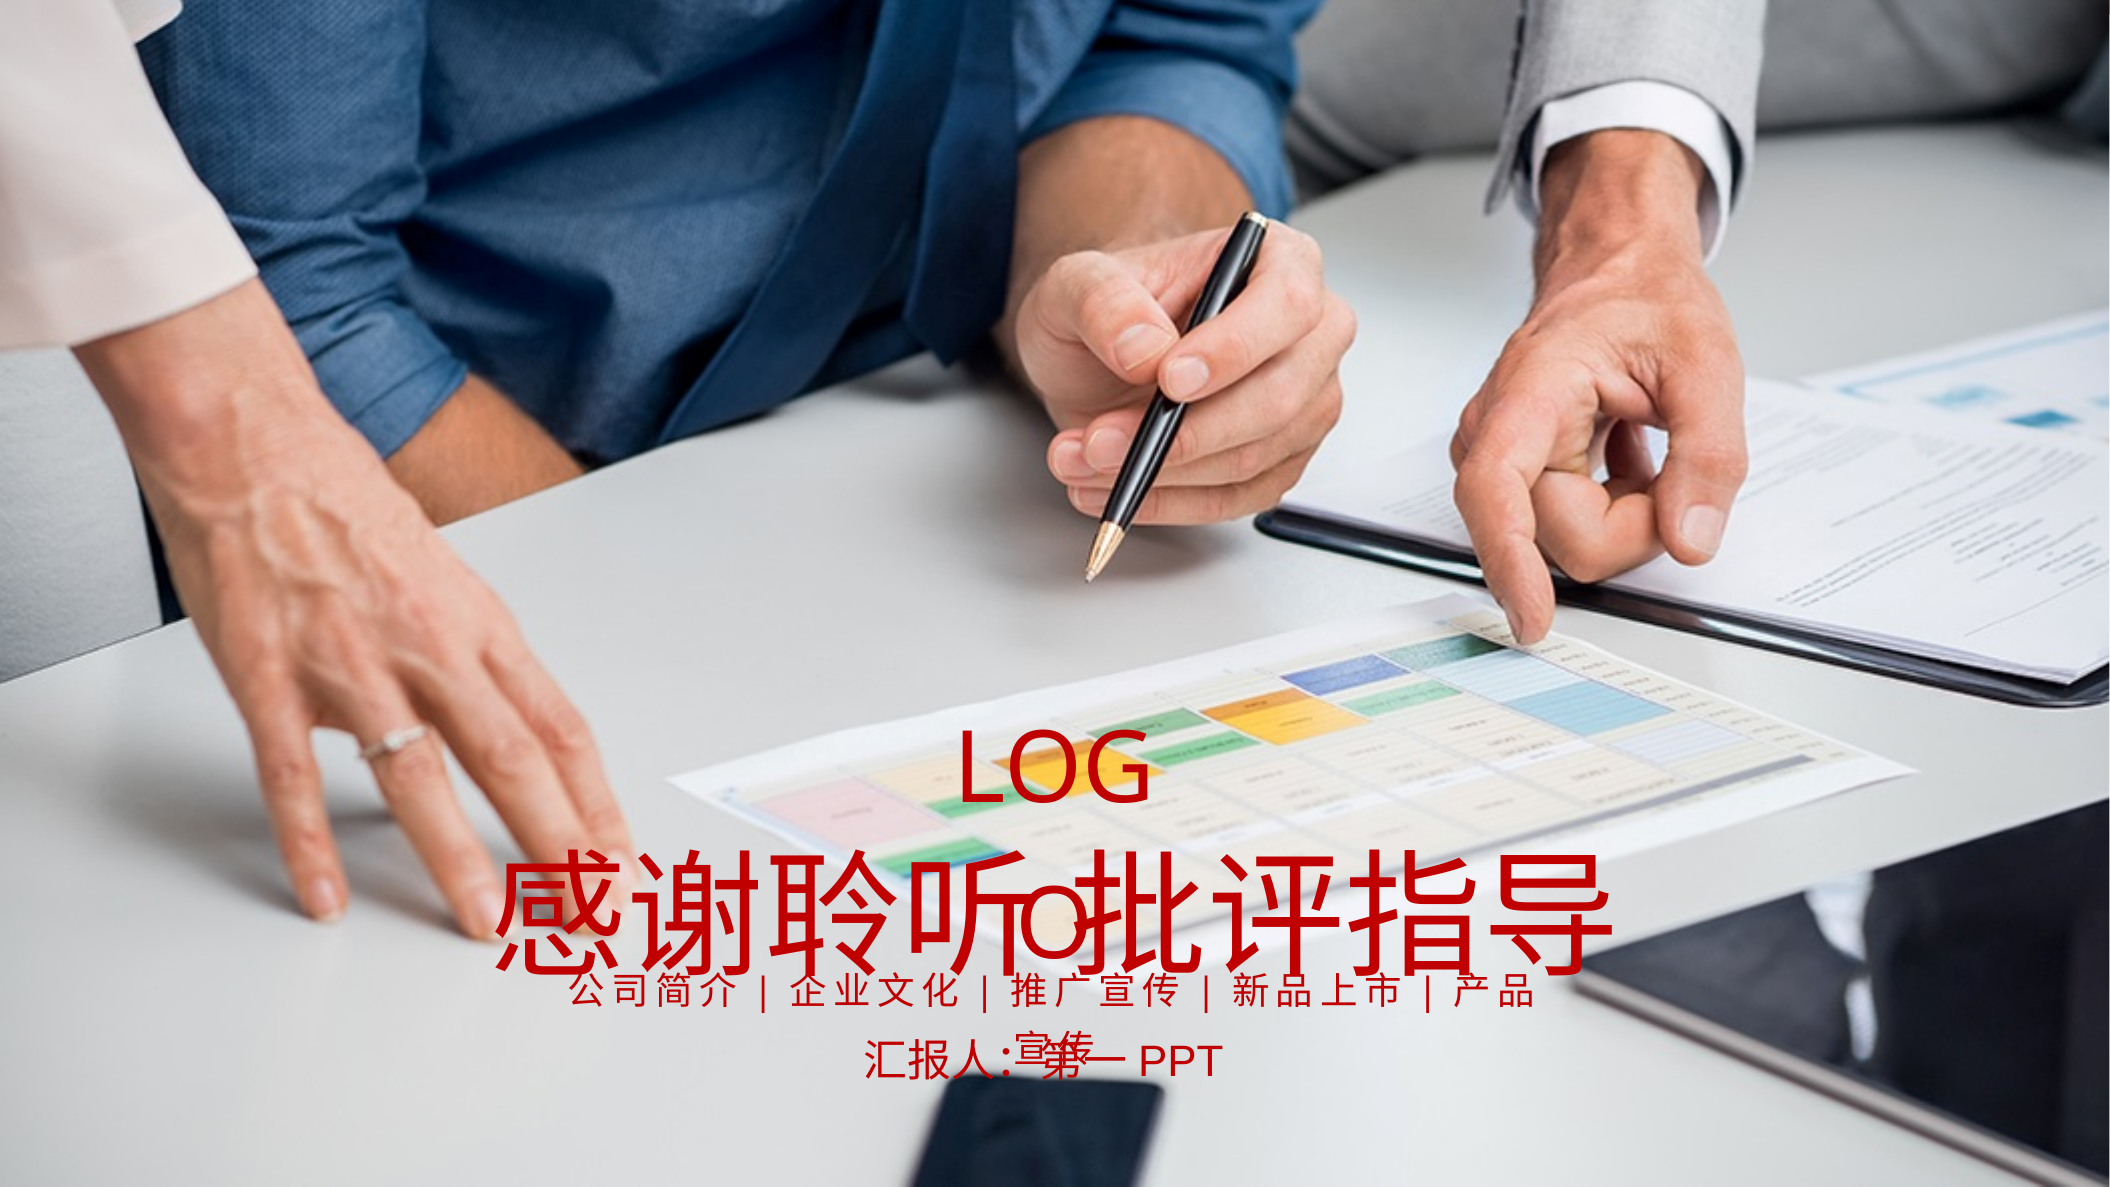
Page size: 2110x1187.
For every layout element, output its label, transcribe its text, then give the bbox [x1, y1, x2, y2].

text_box 感谢聆听 批评指导 [444, 771, 1666, 1001]
text_box 汇报人：第一PPT [784, 1009, 1303, 1093]
text_box 公司简介|企业文化|推广宣传|新品上市|产品宣传 [538, 1001, 1571, 1078]
text_box LOGO [911, 659, 1198, 987]
text_box [0, 0, 2110, 1187]
